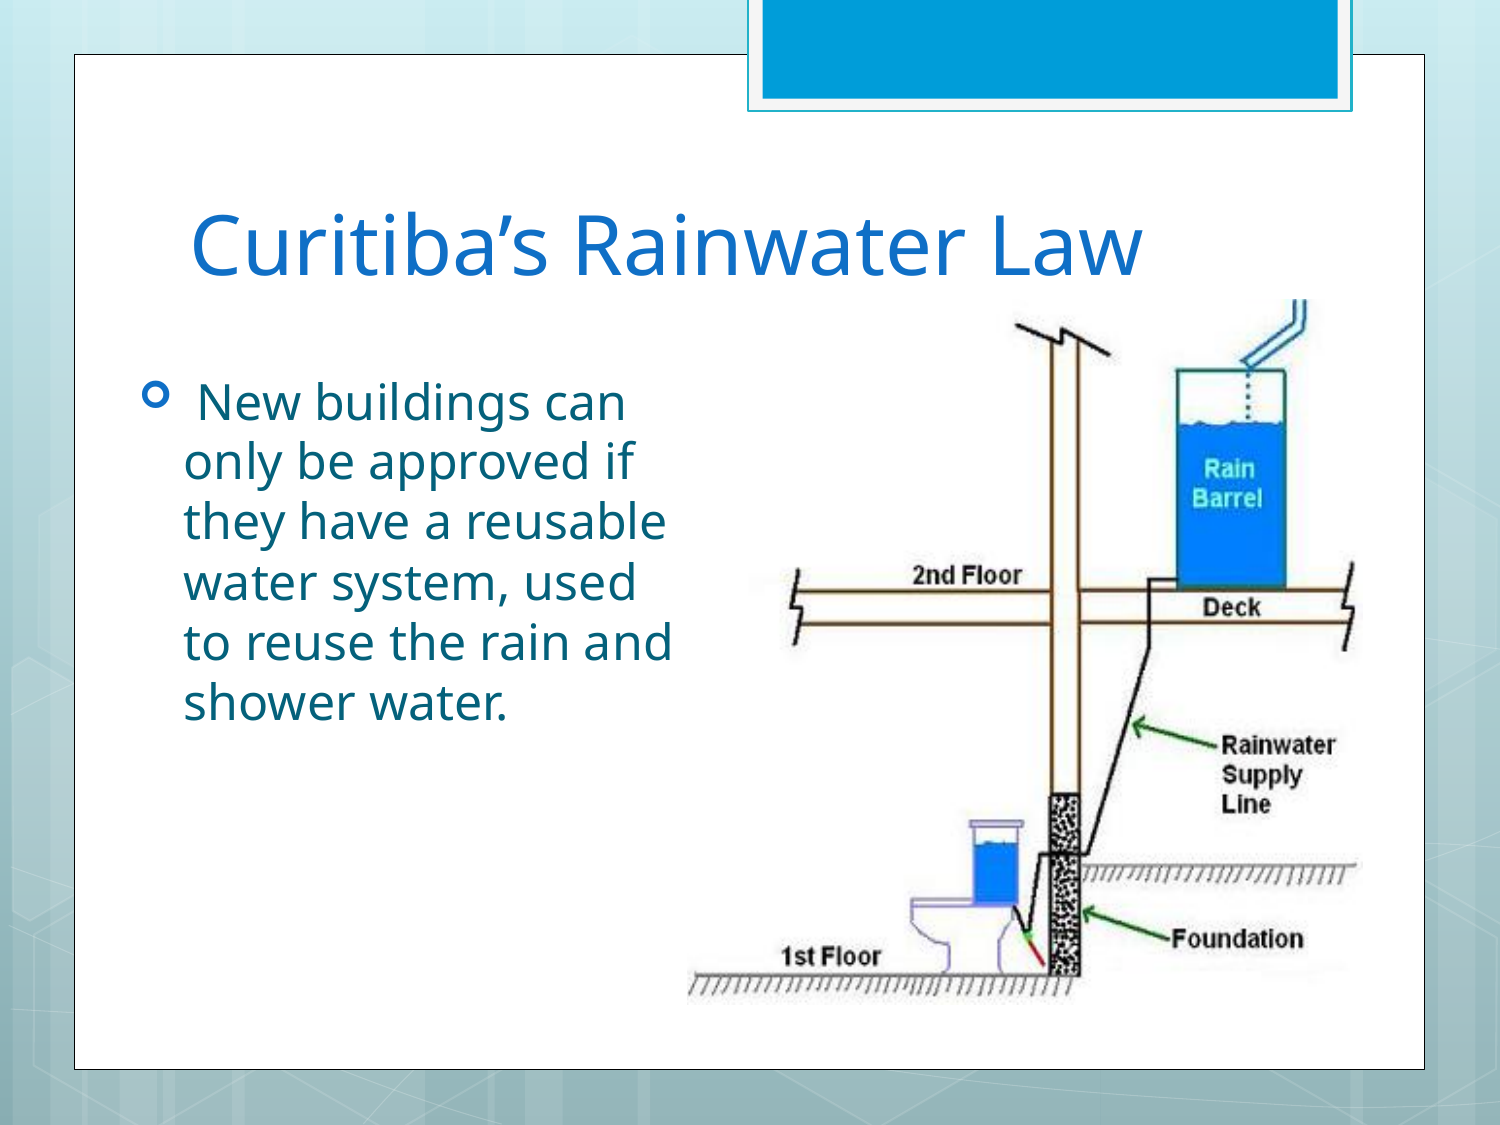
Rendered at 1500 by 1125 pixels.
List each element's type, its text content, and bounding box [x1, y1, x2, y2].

list New buildings can only be approved if they have a reusable water system, used to reuse the rain and shower water. [112, 362, 681, 961]
title Curitiba’s Rainwater Law [174, 112, 1328, 300]
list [687, 299, 1363, 1006]
